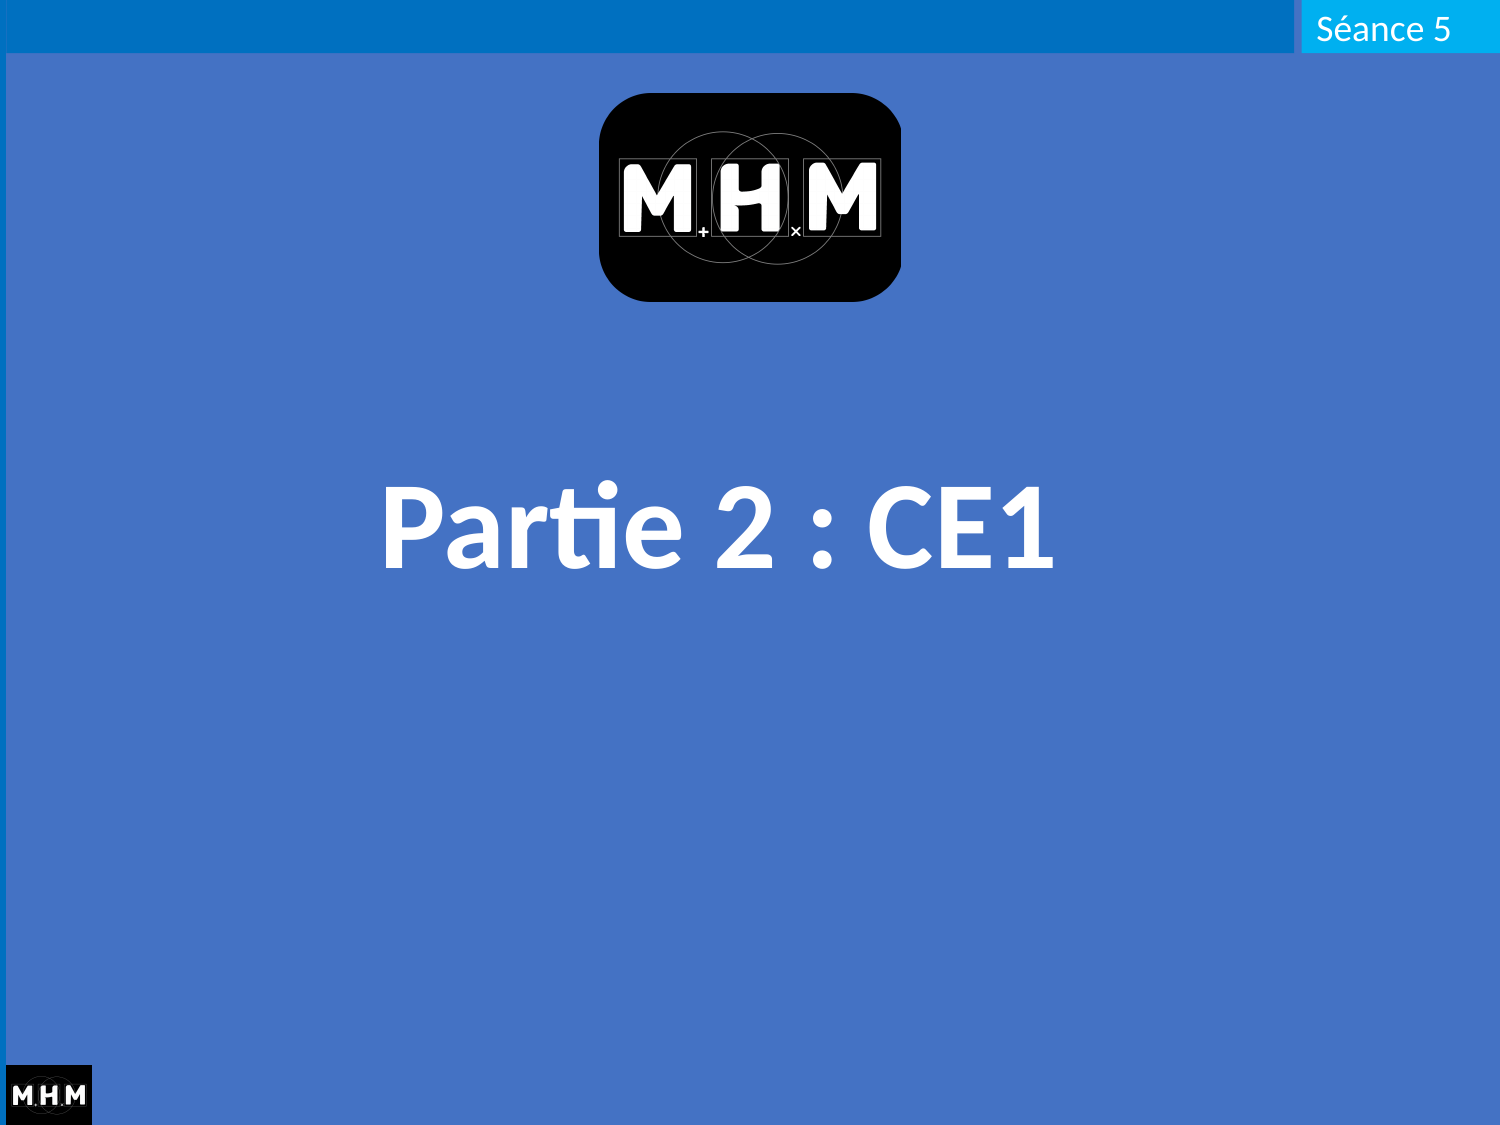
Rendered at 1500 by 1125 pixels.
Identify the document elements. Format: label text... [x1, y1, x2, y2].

picture [6, 1065, 92, 1125]
picture [599, 93, 901, 302]
text_box Partie 2 : CE1 [143, 436, 1295, 601]
